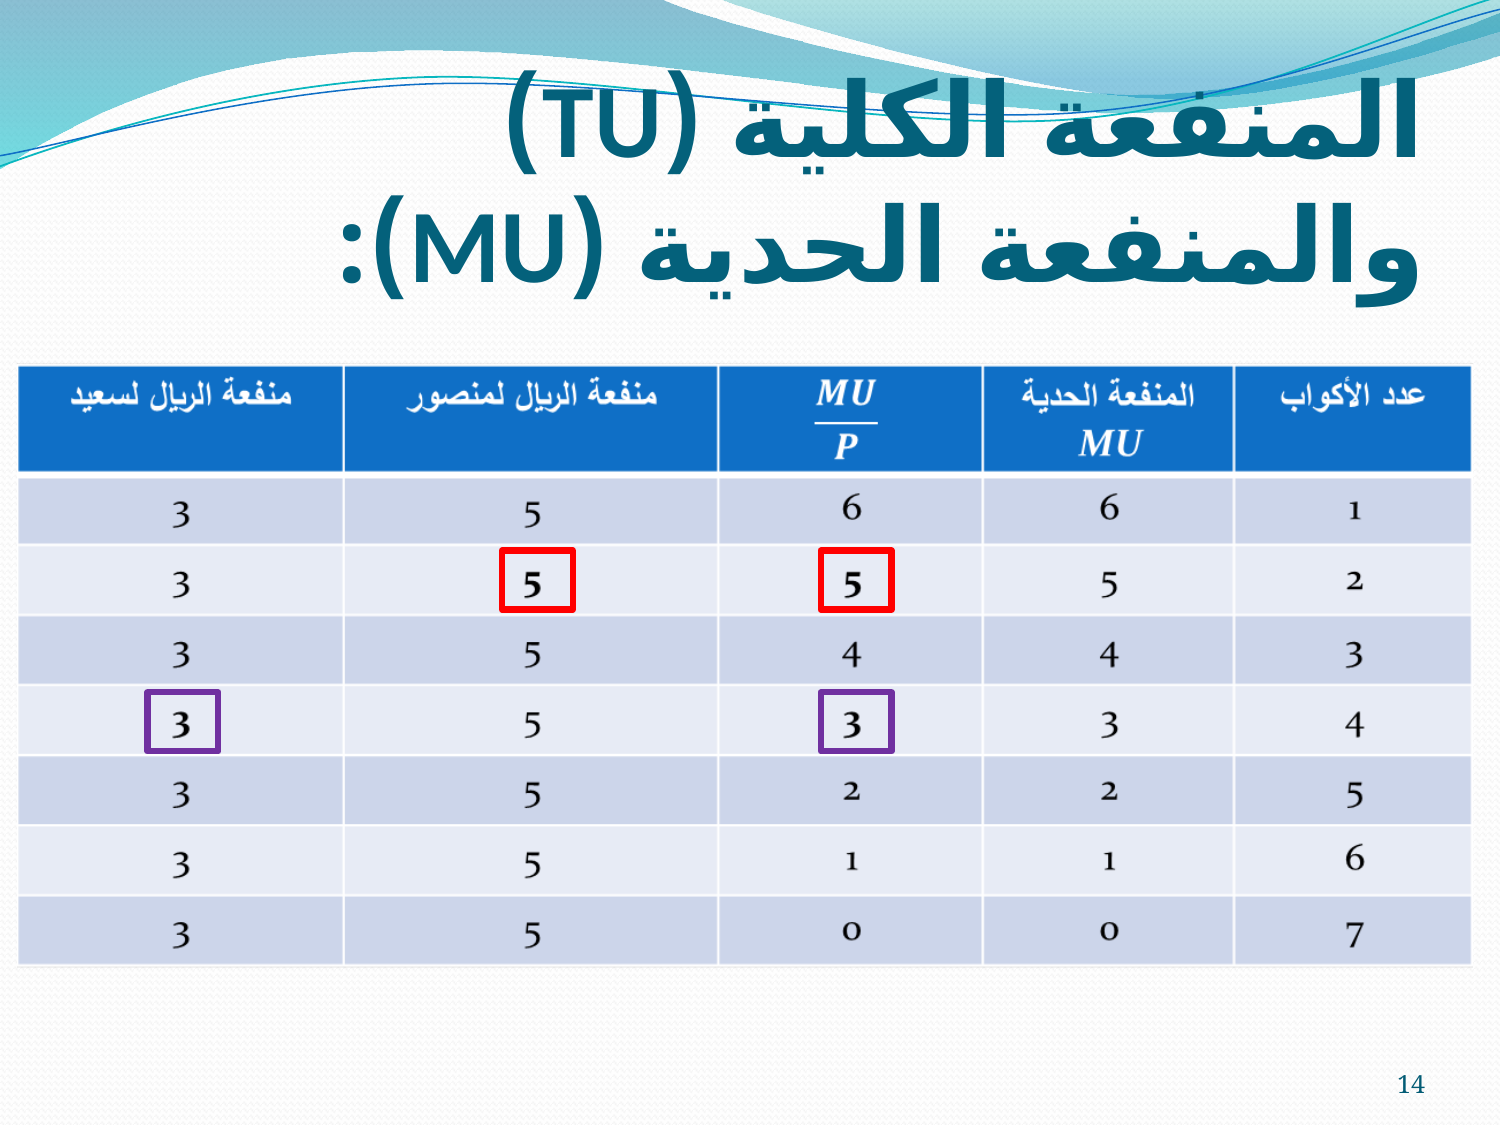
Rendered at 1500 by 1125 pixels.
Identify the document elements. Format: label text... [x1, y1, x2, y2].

title المنفعة الكلية (TU) والمنفعة الحدية (MU): [75, 115, 1425, 303]
slide_number 14 [1299, 1042, 1425, 1103]
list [17, 361, 1473, 974]
